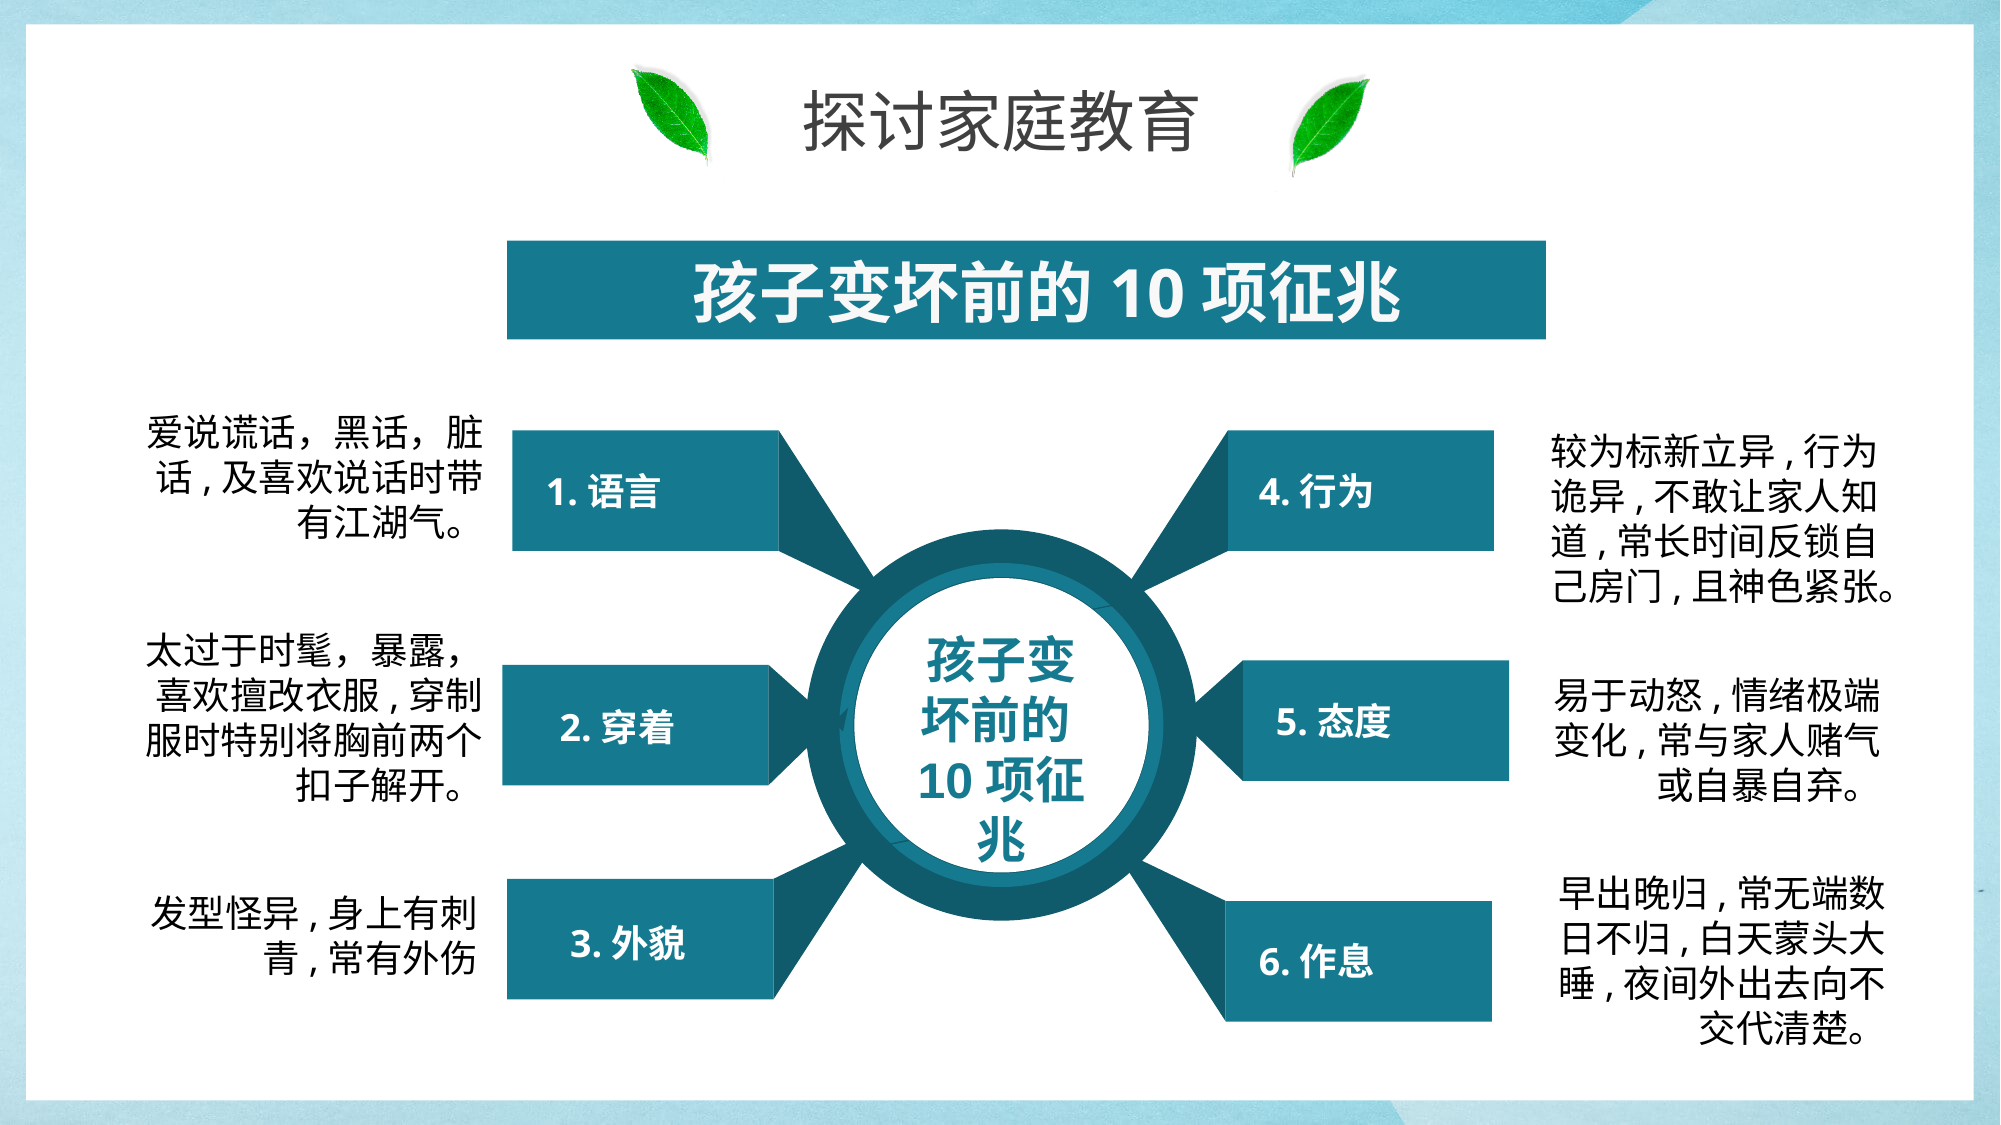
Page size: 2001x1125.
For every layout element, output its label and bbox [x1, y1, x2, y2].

text_box [108, 401, 1901, 1060]
picture [0, 0, 2000, 1125]
picture [1276, 73, 1380, 127]
text_box [443, 1060, 1557, 1125]
picture [619, 62, 725, 127]
text_box [443, 127, 1557, 401]
text_box [507, 240, 1546, 340]
